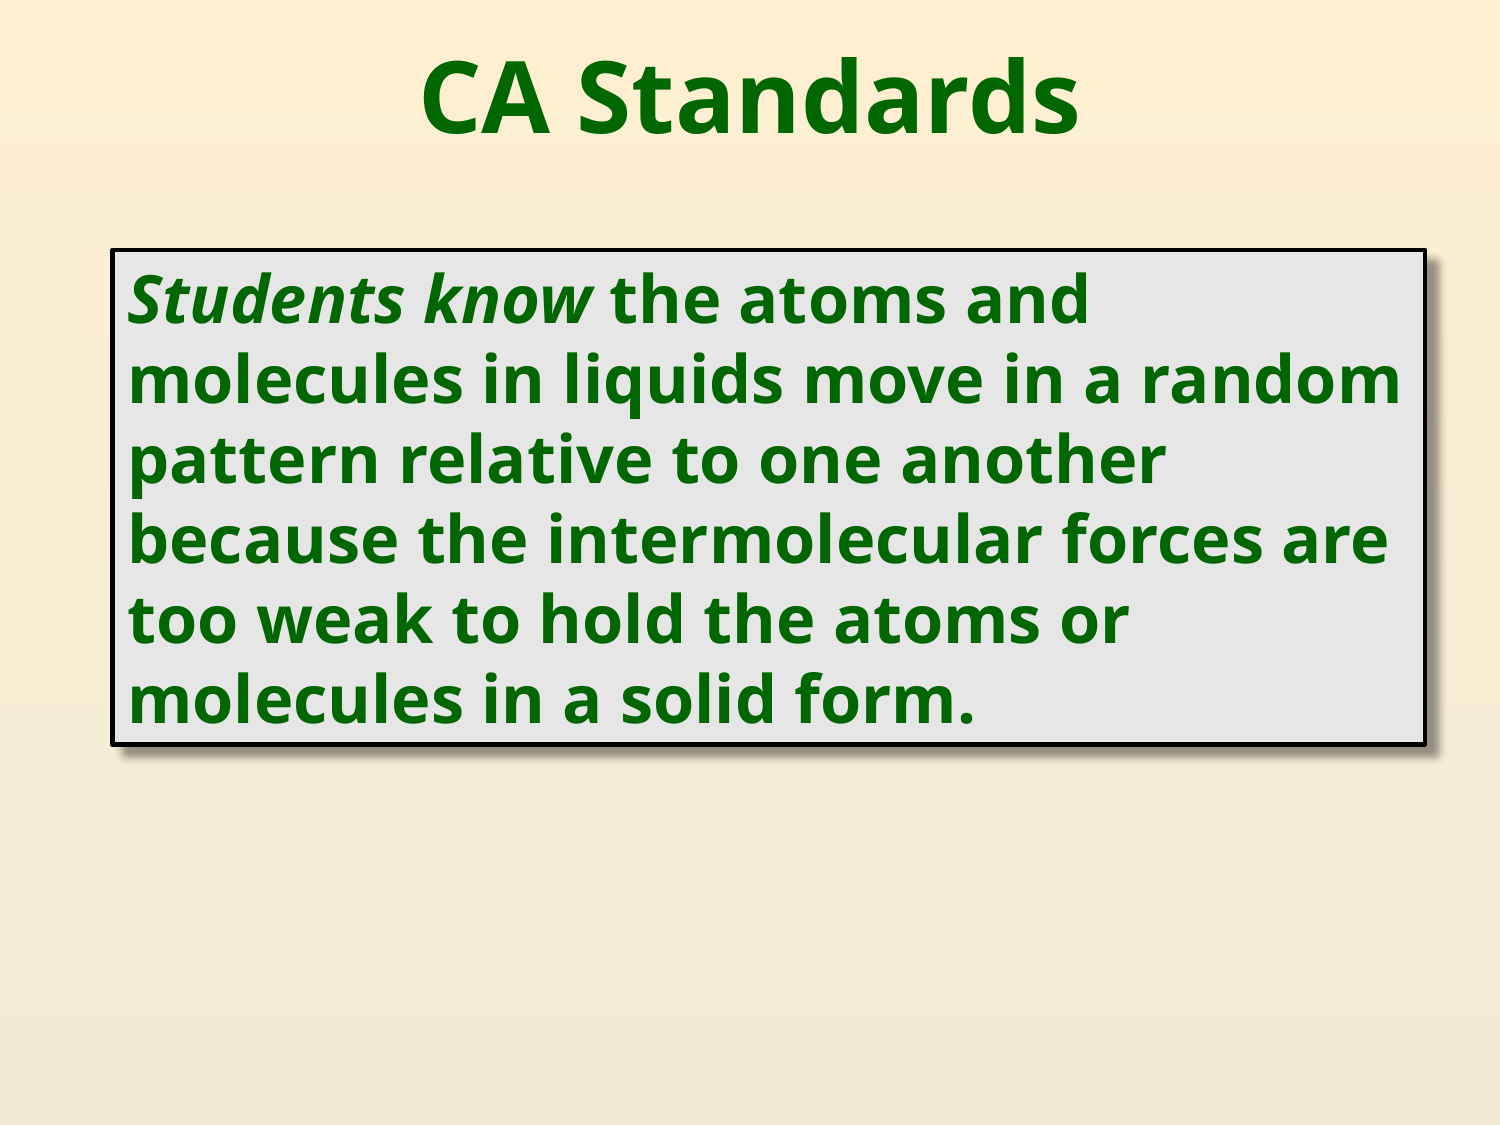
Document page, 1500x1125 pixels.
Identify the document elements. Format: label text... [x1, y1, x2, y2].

text_box Students know the atoms and molecules in liquids move in a random pattern relative to one another because the intermolecular forces are too weak to hold the atoms or molecules in a solid form. [112, 249, 1425, 745]
title CA Standards [112, 0, 1388, 188]
